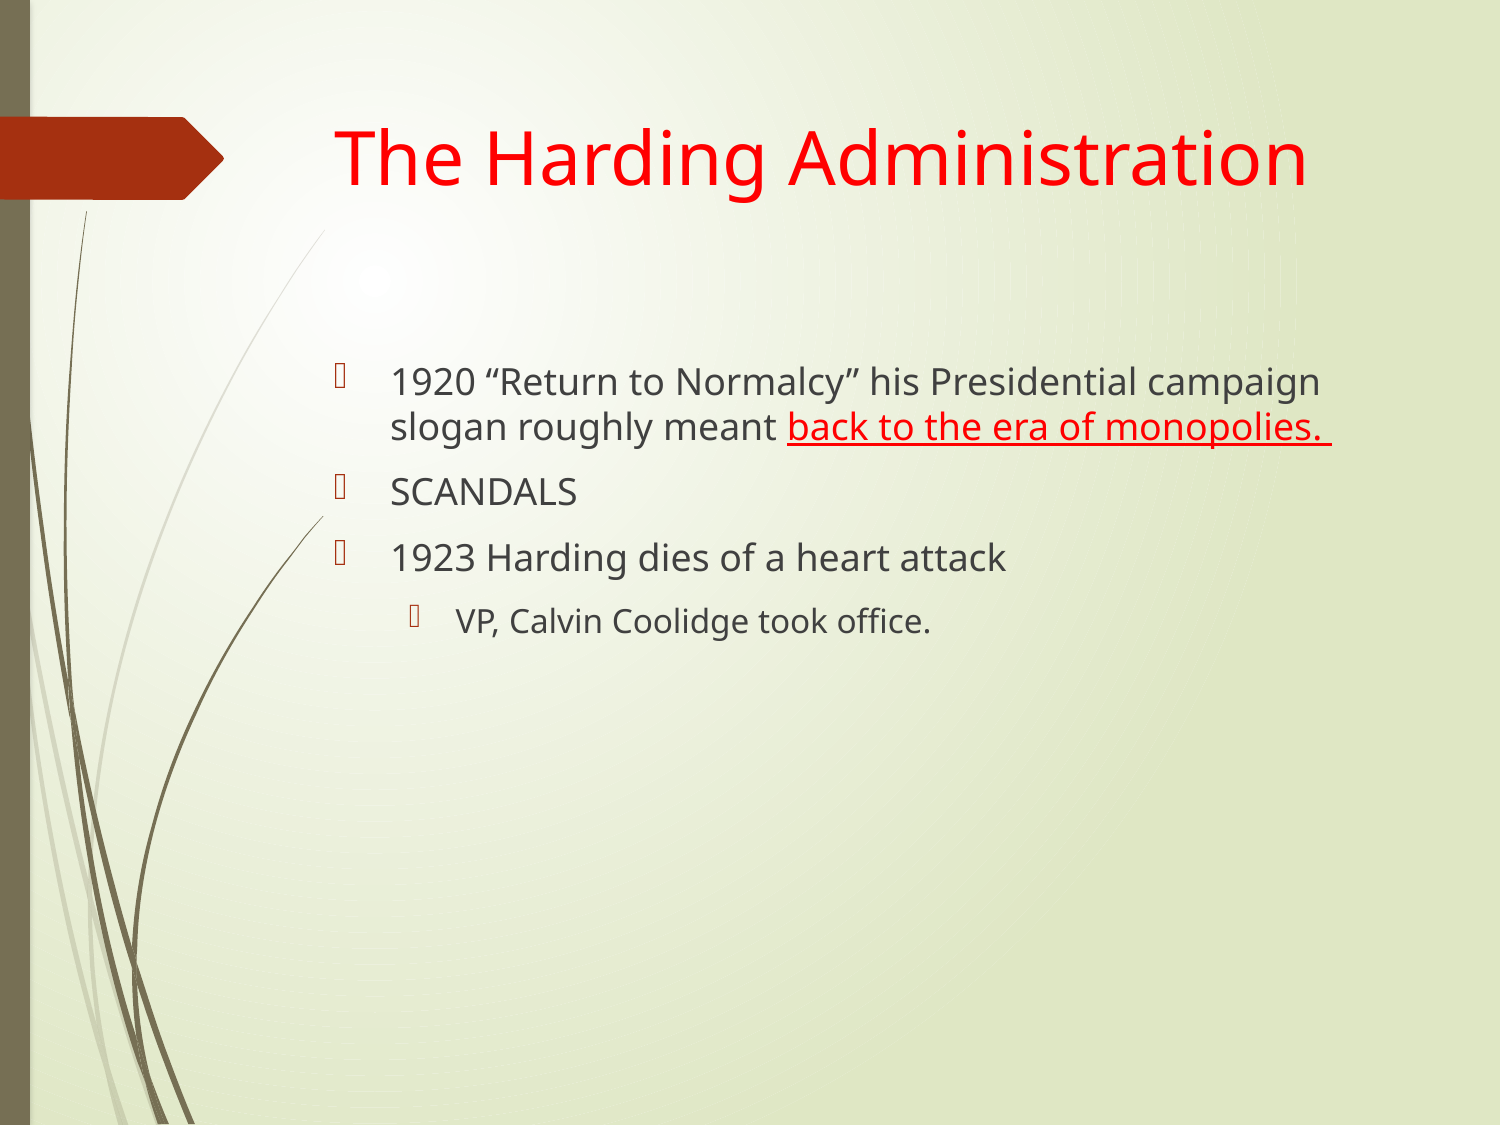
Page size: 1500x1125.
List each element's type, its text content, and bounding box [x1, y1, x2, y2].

list 1920 “Return to Normalcy” his Presidential campaign slogan roughly meant back to the era of monopolies. SCANDALS 1923 Harding dies of a heart attack VP, Calvin Coolidge took office. [318, 350, 1400, 970]
title The Harding Administration [319, 102, 1400, 313]
